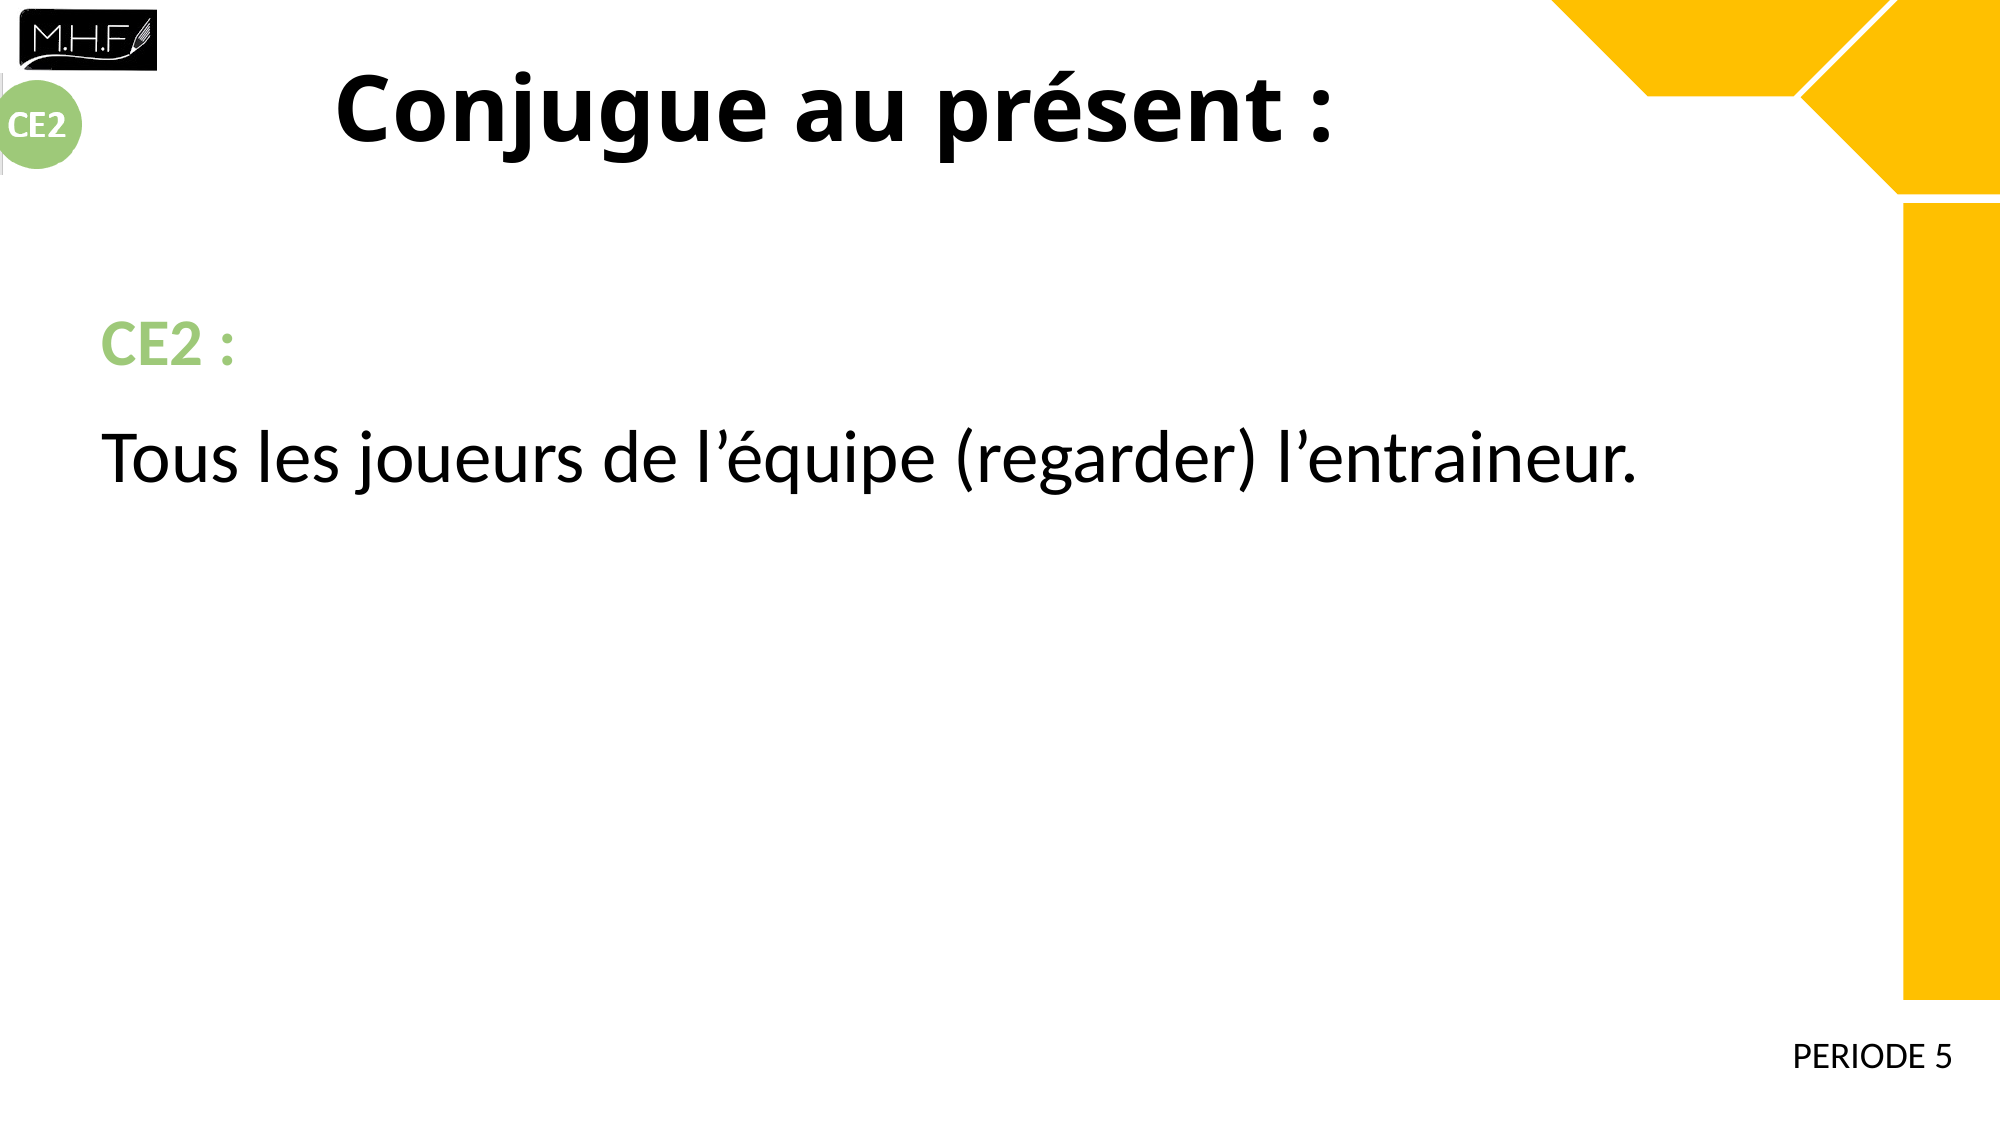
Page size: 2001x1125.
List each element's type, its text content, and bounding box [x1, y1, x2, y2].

text_box [1902, 202, 2000, 1001]
picture [0, 7, 157, 175]
text_box PERIODE 5 [1364, 1023, 1969, 1125]
text_box [1031, 299, 1853, 1014]
list CE2 : Tous les joueurs de l’équipe (regarder) l’entraineur. [86, 300, 1784, 1015]
text_box [1799, 0, 2000, 196]
text_box [1549, 0, 1892, 98]
title Conjugue au présent : [318, 3, 1865, 221]
